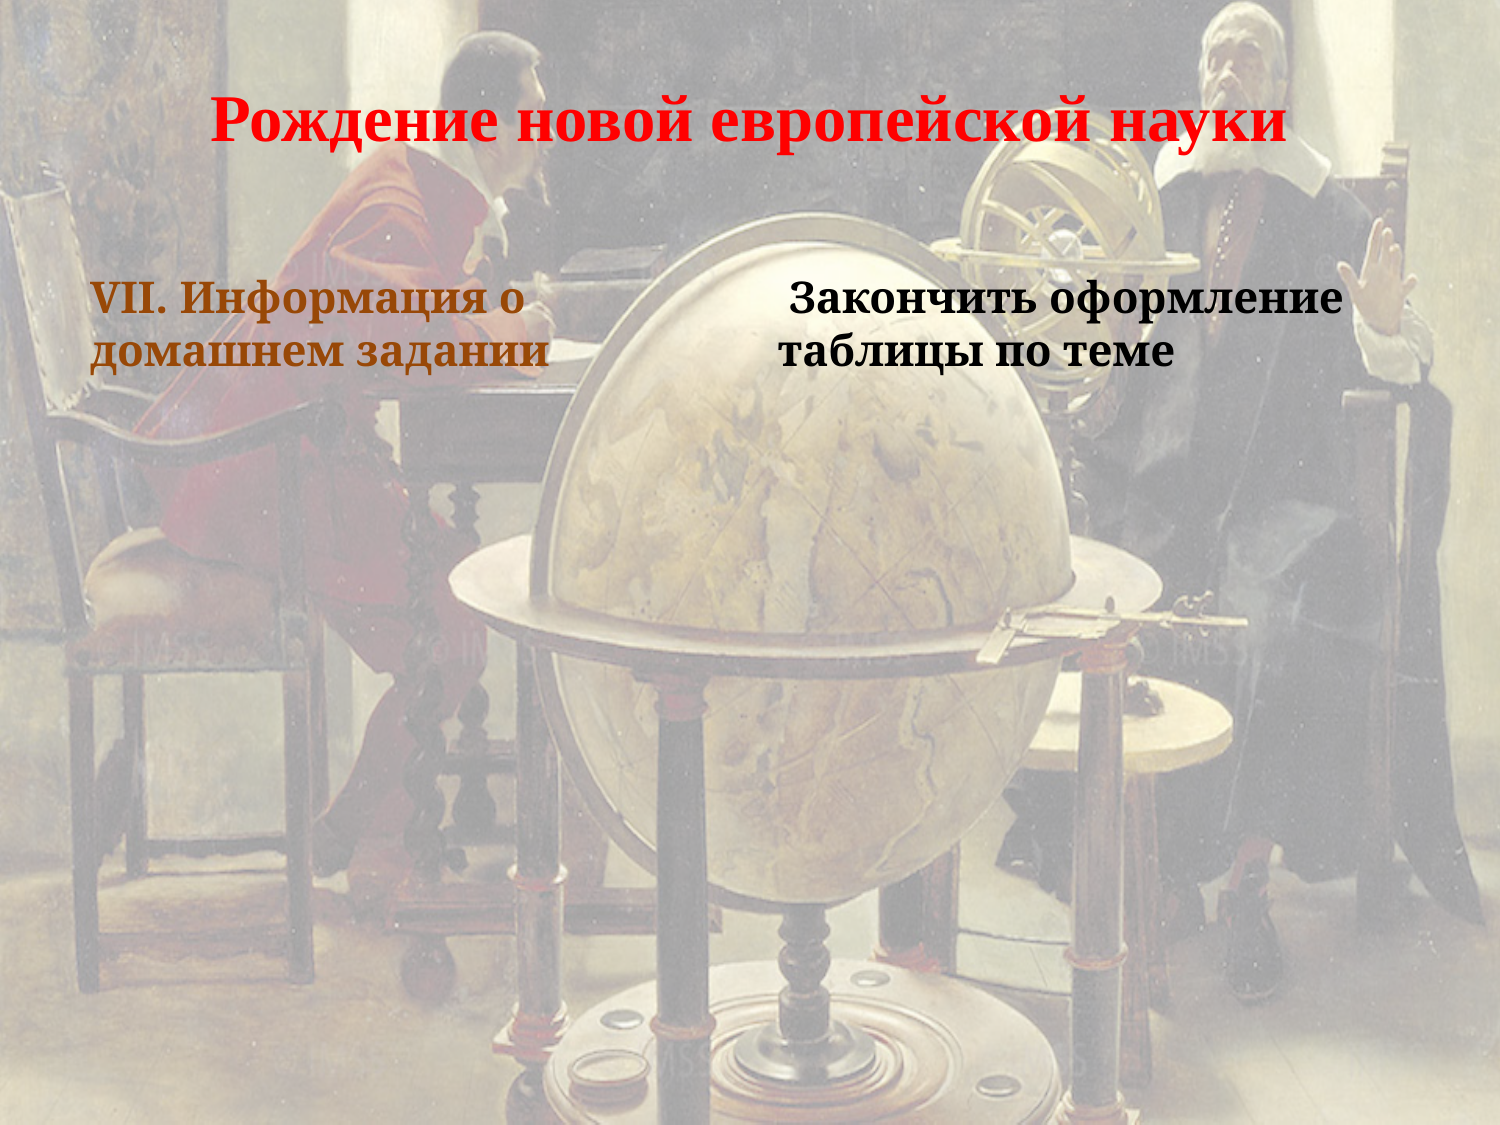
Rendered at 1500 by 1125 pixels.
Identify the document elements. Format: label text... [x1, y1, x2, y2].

list VII. Информация о домашнем задании [75, 262, 738, 1005]
title Рождение новой европейской науки [75, 45, 1425, 185]
list Закончить оформление таблицы по теме [762, 262, 1425, 1005]
